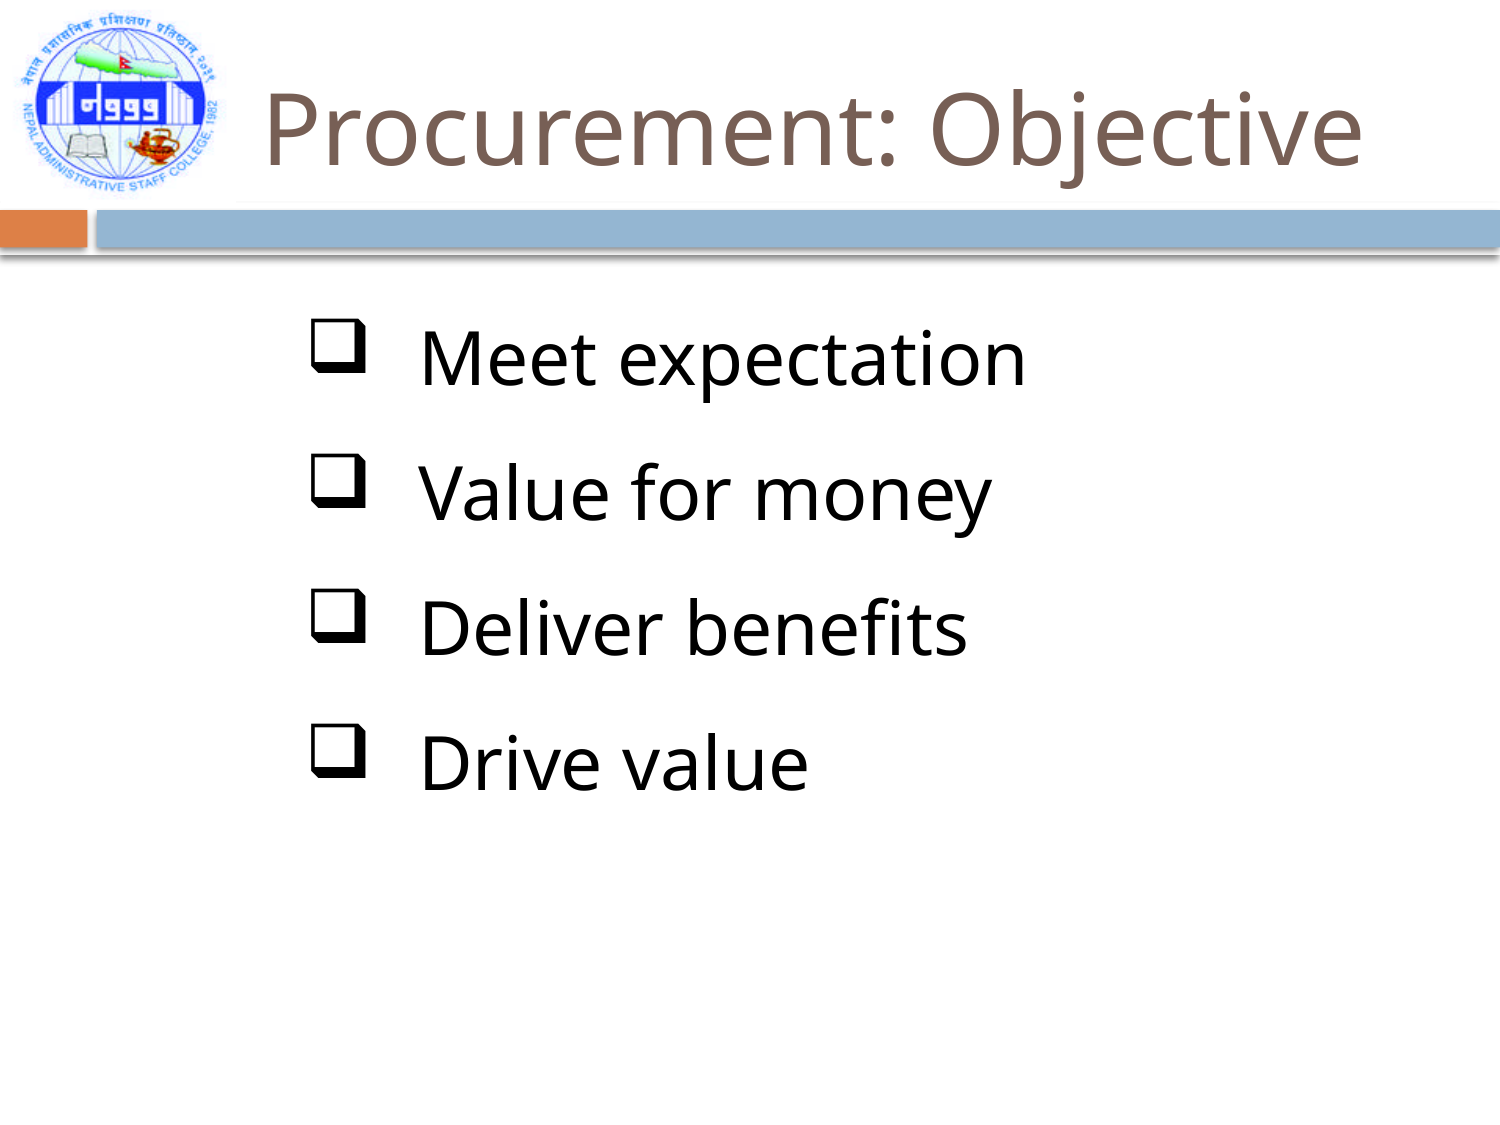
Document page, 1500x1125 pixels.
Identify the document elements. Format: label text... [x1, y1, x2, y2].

text_box Procurement: Objective [246, 58, 1500, 193]
text_box Meet expectation Value for money Deliver benefits Drive value [290, 258, 1366, 813]
picture [1, 0, 236, 208]
